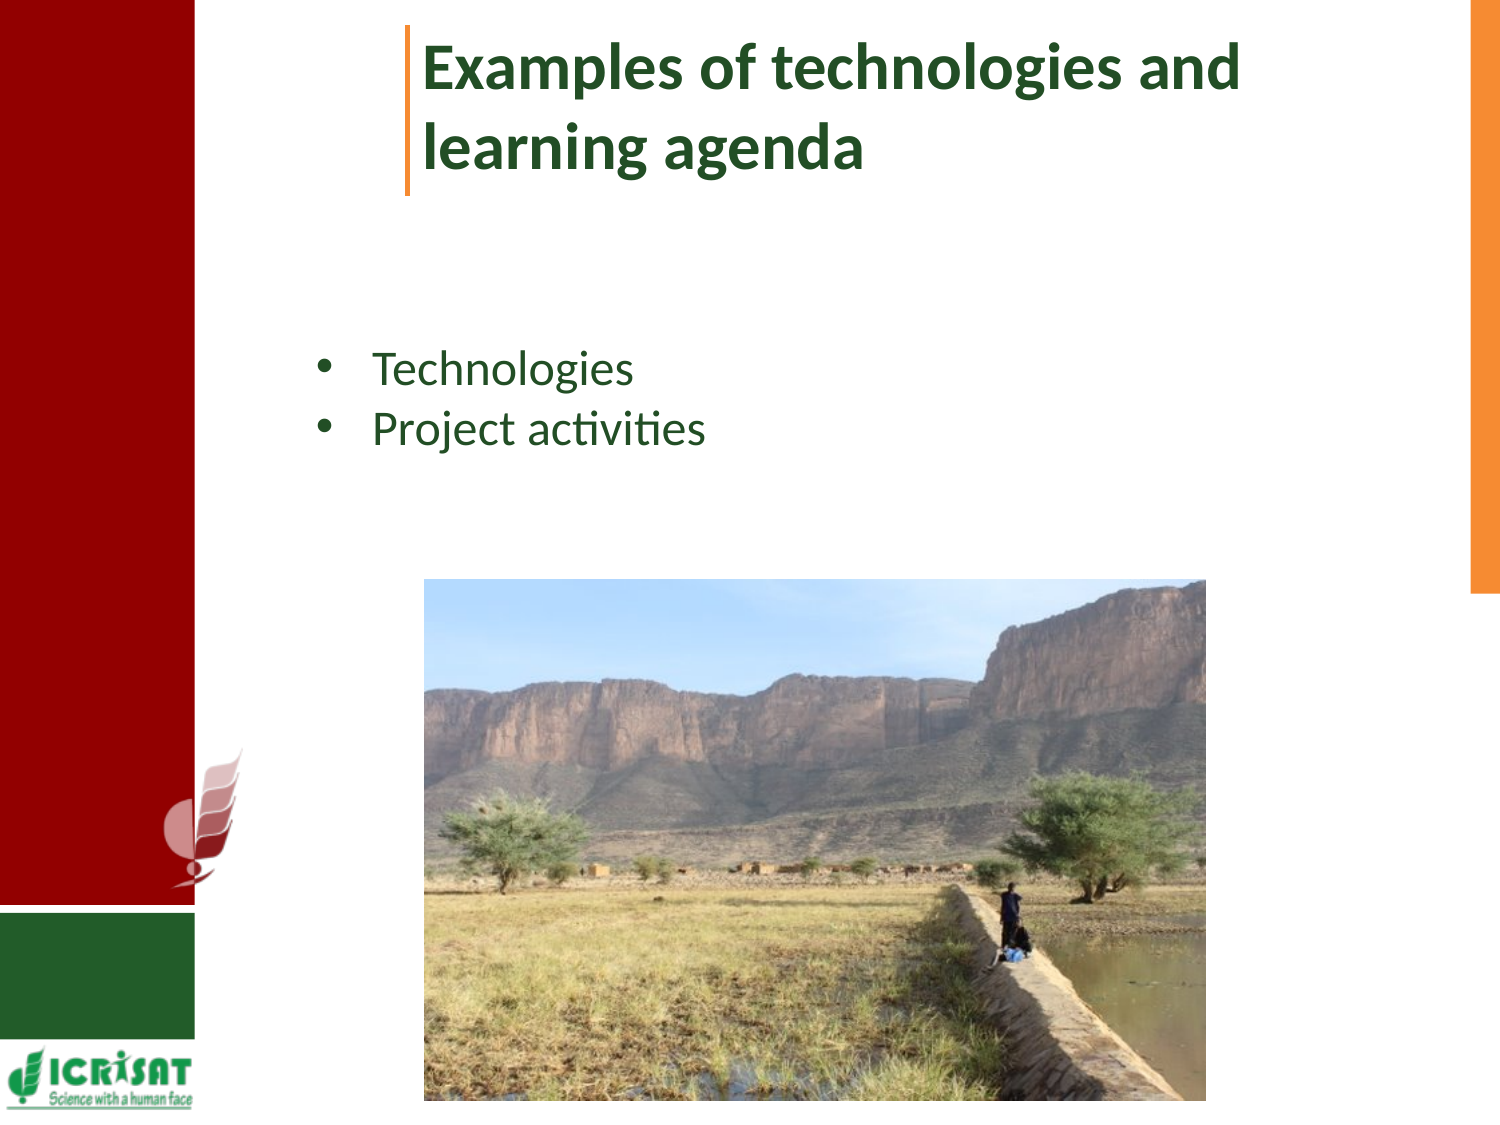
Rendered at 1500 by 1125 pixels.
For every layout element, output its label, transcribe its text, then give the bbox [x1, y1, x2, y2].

picture [0, 1041, 196, 1116]
title Examples of technologies and learning agenda [407, 8, 1498, 197]
picture [154, 743, 249, 892]
text_box Technologies Project activities [301, 328, 1329, 463]
picture [423, 579, 1207, 1102]
